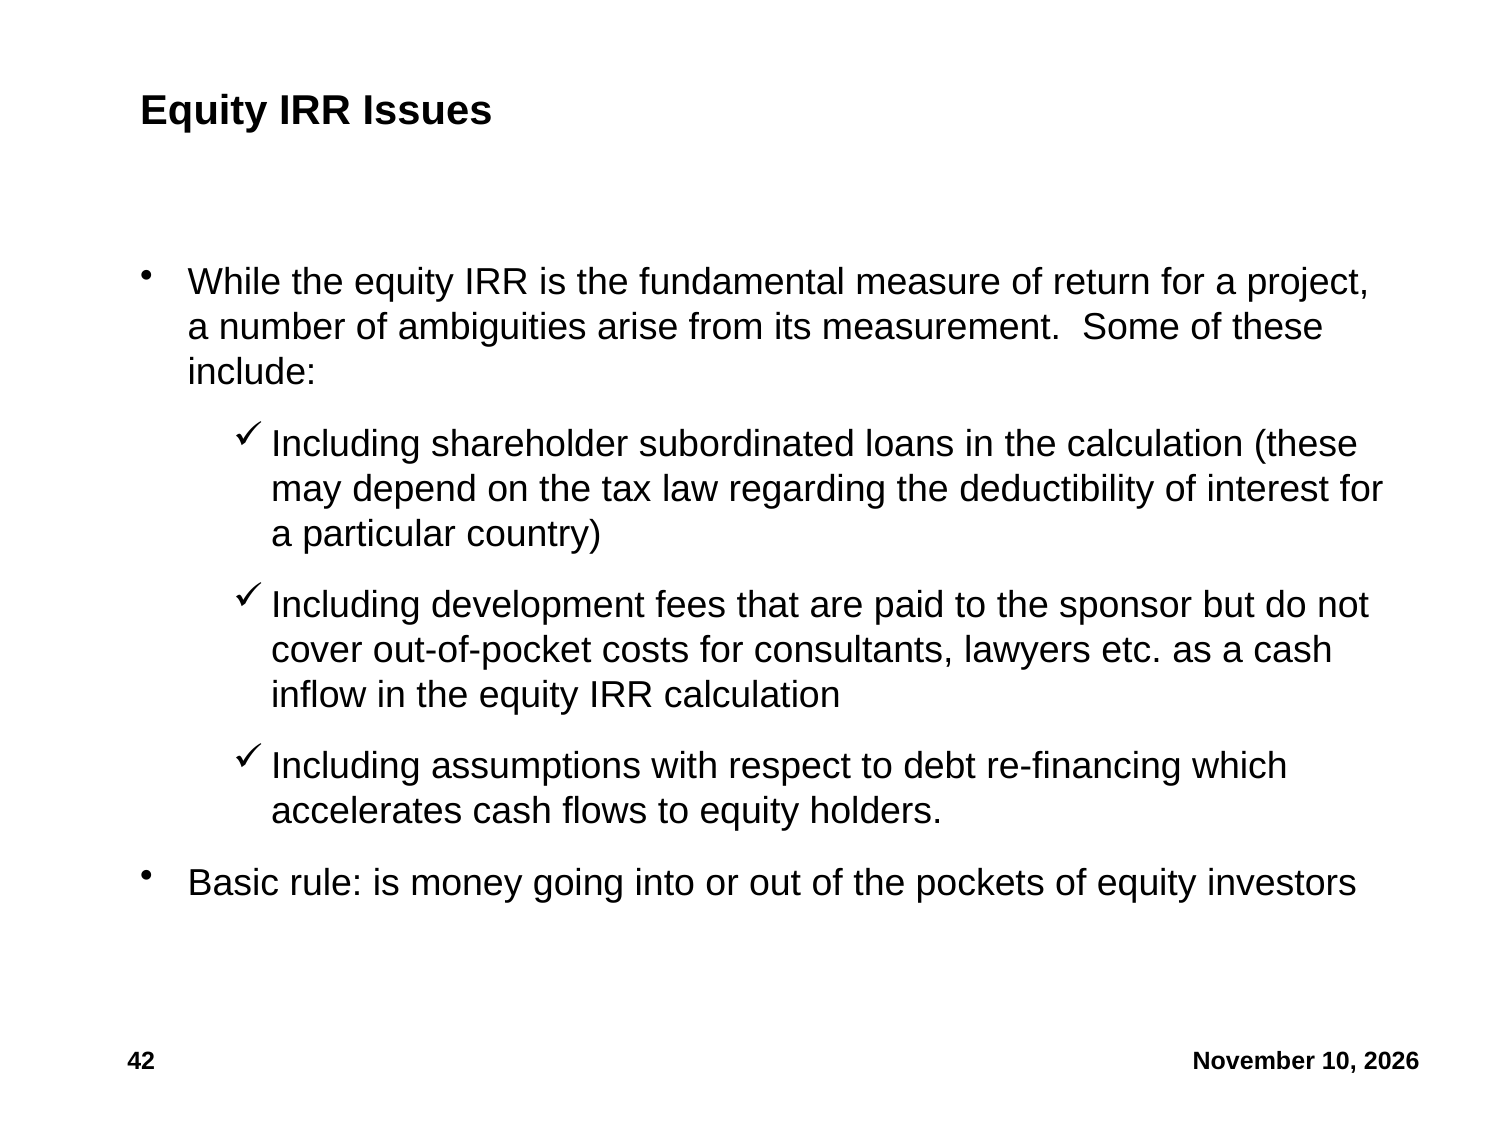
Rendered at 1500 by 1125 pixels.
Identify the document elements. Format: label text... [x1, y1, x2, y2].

list While the equity IRR is the fundamental measure of return for a project, a number of ambiguities arise from its measurement. Some of these include: Including shareholder subordinated loans in the calculation (these may depend on the tax law regarding the deductibility of interest for a particular country) Including development fees that are paid to the sponsor but do not cover out-of-pocket costs for consultants, lawyers etc. as a cash inflow in the equity IRR calculation Including assumptions with respect to debt re-financing which accelerates cash flows to equity holders. Basic rule: is money going into or out of the pockets of equity investors [124, 249, 1413, 1001]
title Equity IRR Issues [124, 74, 1376, 226]
